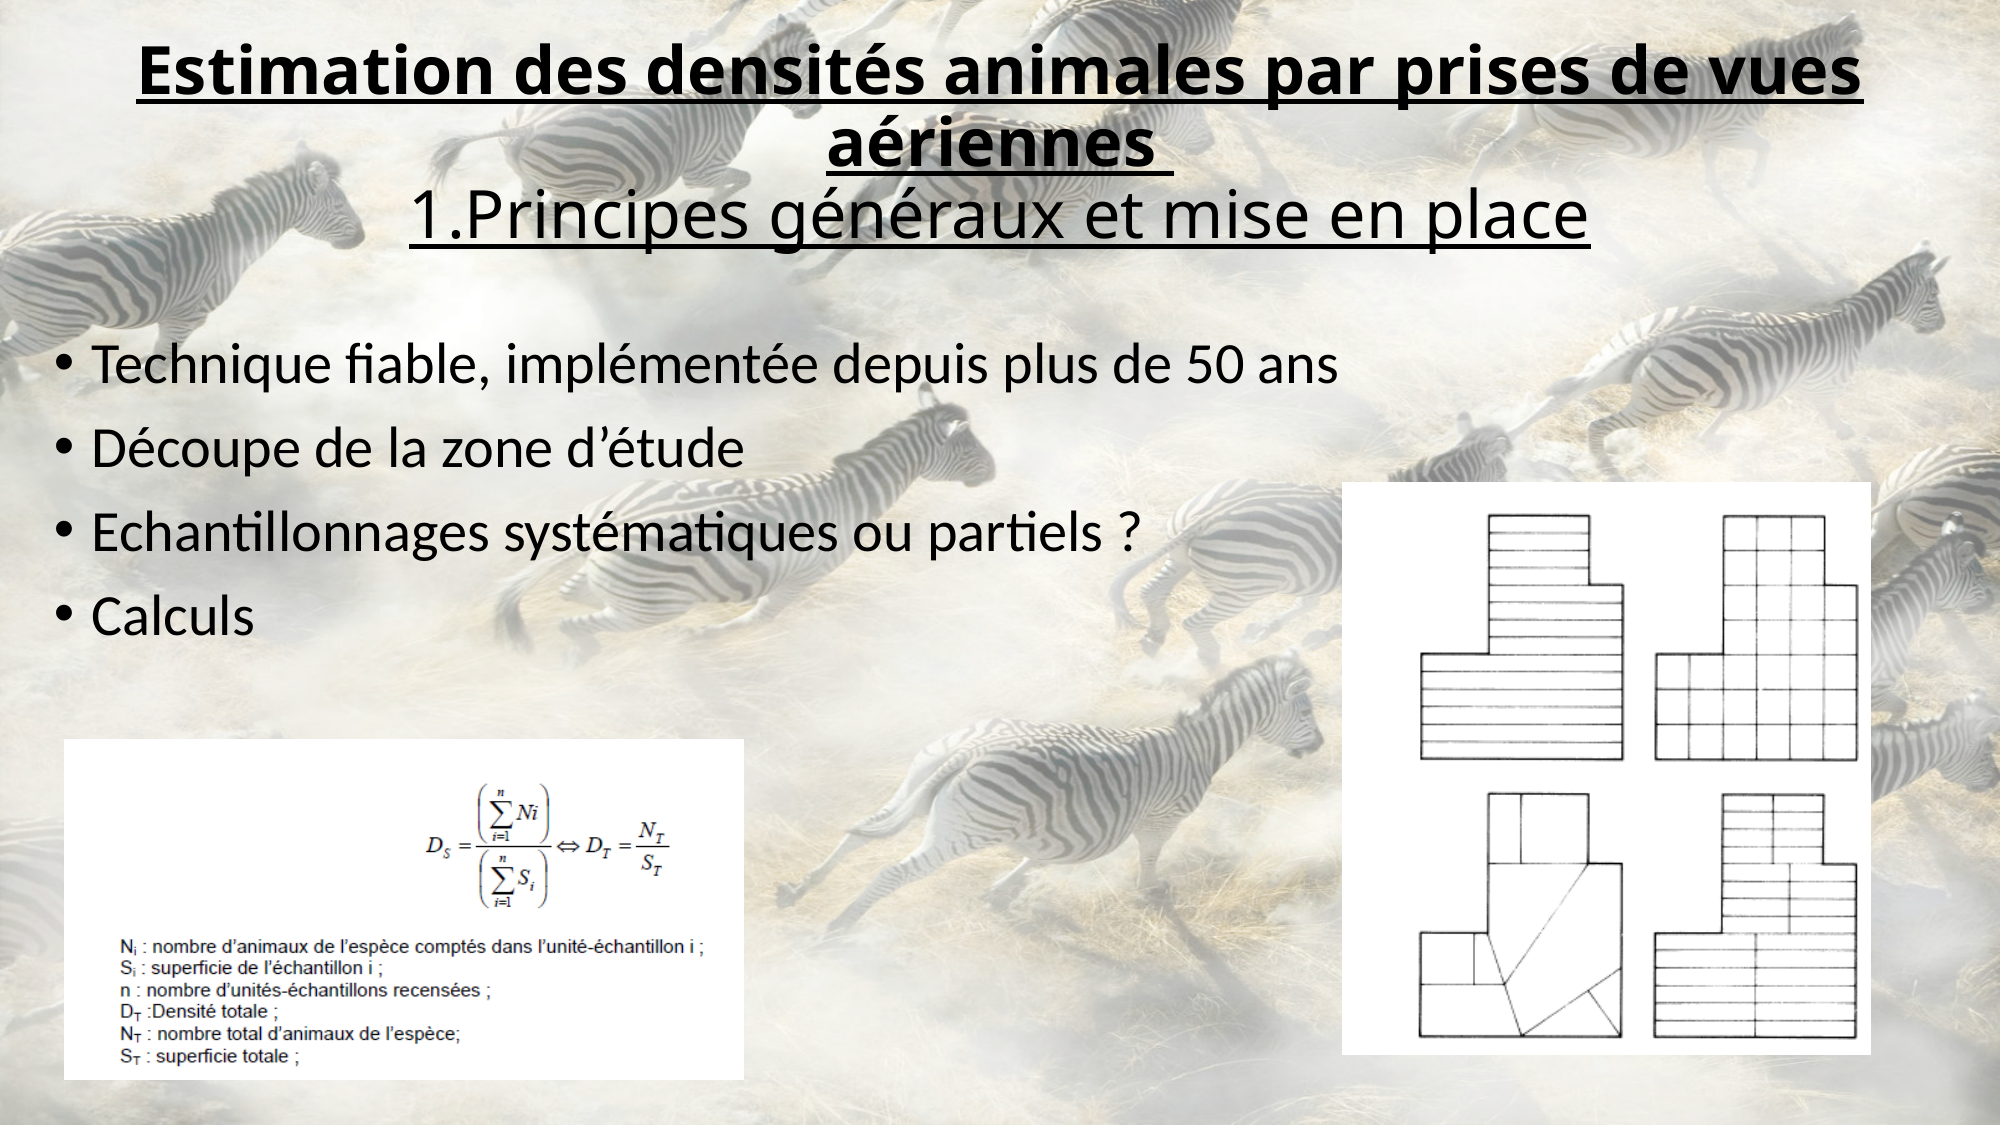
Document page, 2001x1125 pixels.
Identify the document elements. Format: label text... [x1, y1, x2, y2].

text_box 1.Principes généraux et mise en place [0, 108, 2000, 327]
title Estimation des densités animales par prises de vues aériennes [0, 0, 2000, 108]
list Technique fiable, implémentée depuis plus de 50 ans Découpe de la zone d’étude Echantillonnages systématiques ou partiels ? Calculs [39, 327, 1764, 694]
picture [1341, 482, 1871, 1055]
picture [64, 739, 744, 1080]
text_box [0, 327, 2000, 1125]
